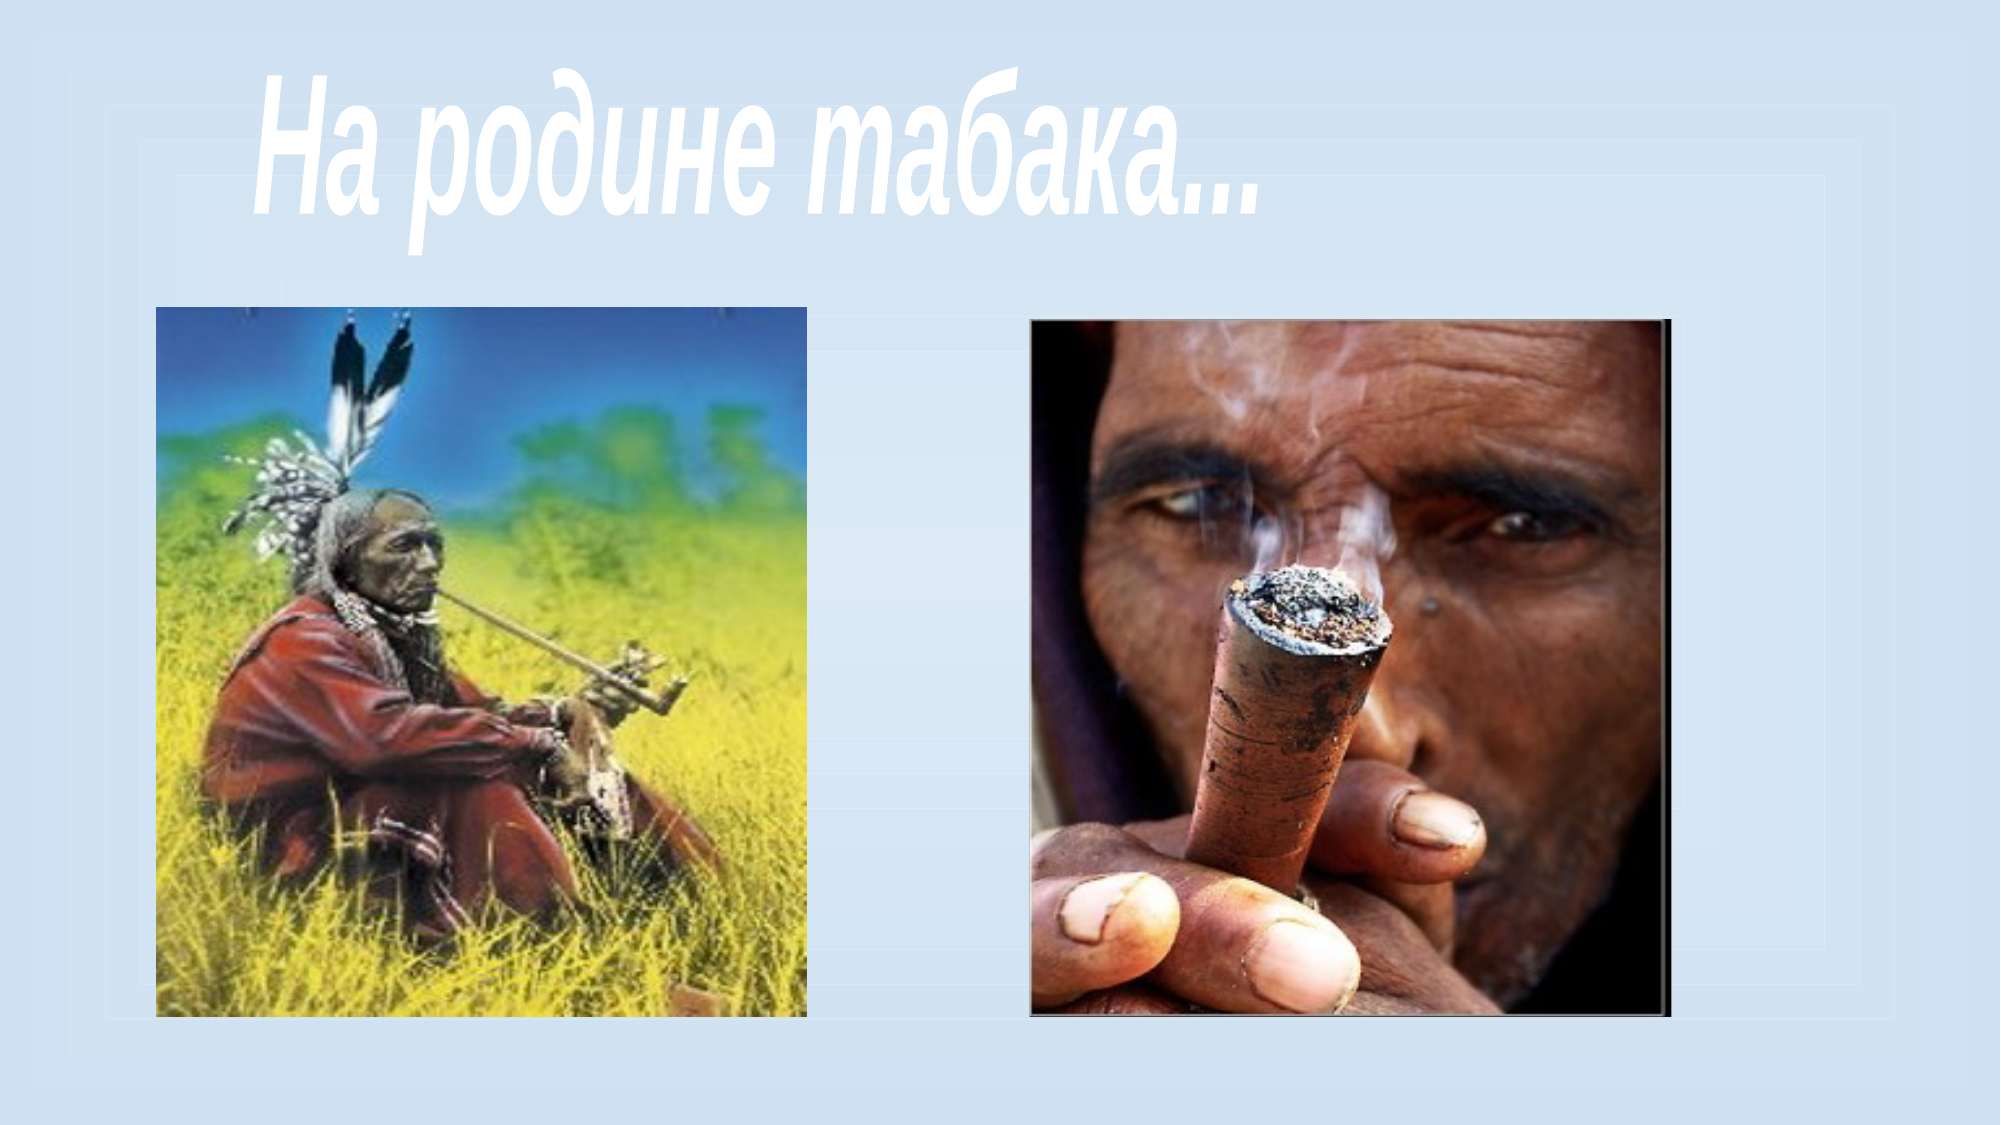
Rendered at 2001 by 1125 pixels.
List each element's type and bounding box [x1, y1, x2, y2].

picture [156, 307, 807, 1017]
picture [1029, 319, 1672, 1017]
